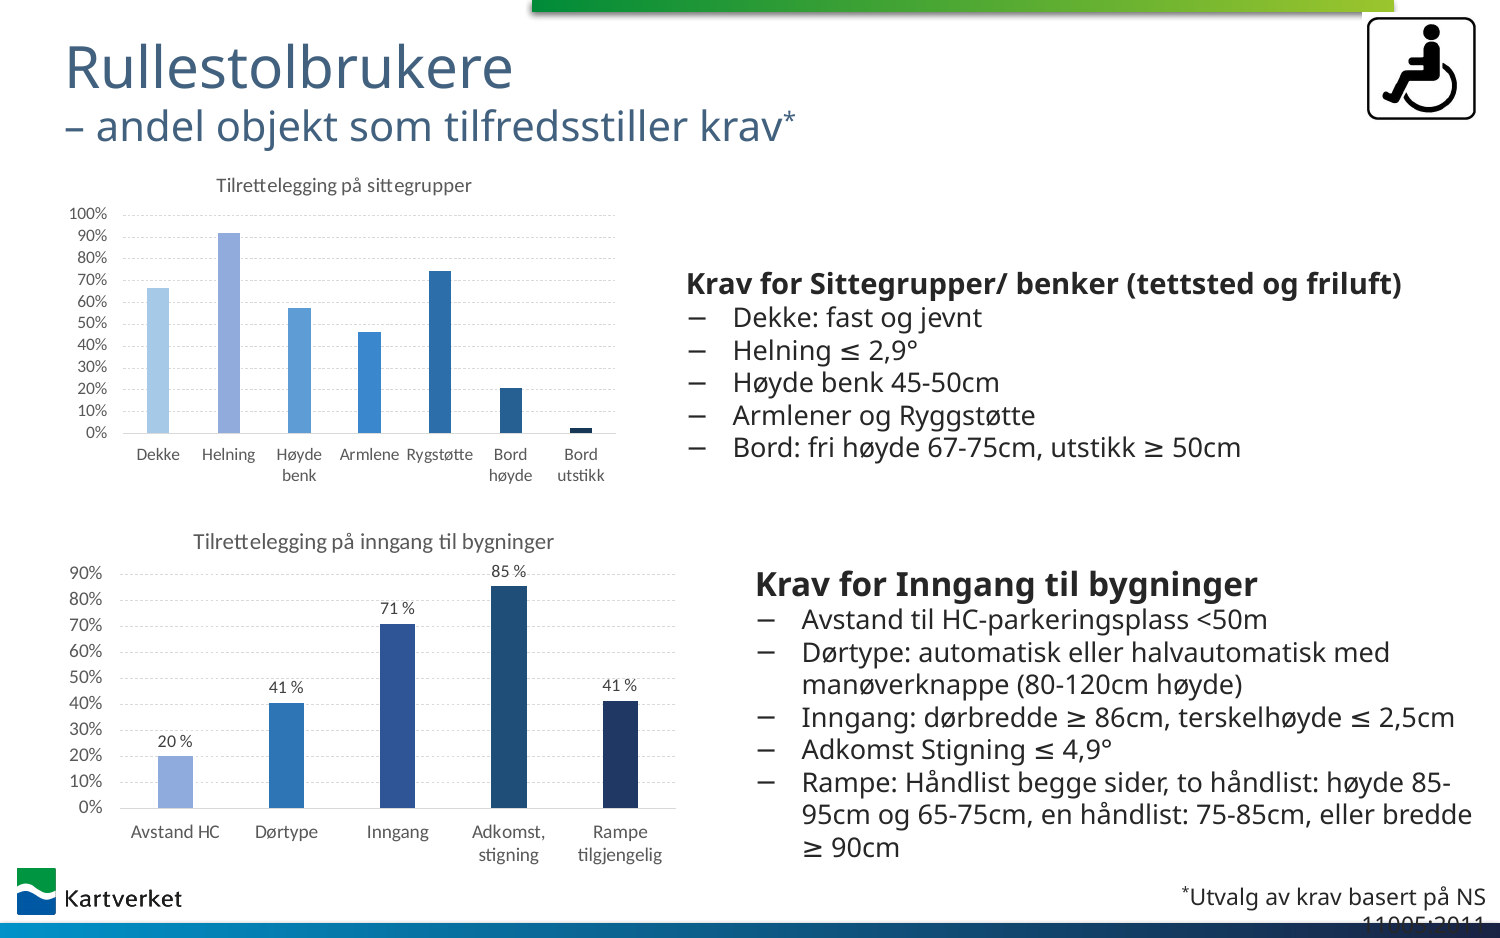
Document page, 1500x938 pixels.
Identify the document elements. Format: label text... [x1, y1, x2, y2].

picture [1362, 12, 1481, 126]
text_box Krav for Sittegrupper/ benker (tettsted og friluft) Dekke: fast og jevnt Helning ≤ 2,9° Høyde benk 45-50cm Armlener og Ryggstøtte Bord: fri høyde 67-75cm, utstikk ≥ 50cm [670, 258, 1418, 471]
text_box Krav for Inngang til bygninger Avstand til HC-parkeringsplass <50m Dørtype: automatisk eller halvautomatisk med manøverknappe (80-120cm høyde) Inngang: dørbredde ≥ 86cm, terskelhøyde ≤ 2,5cm Adkomst Stigning ≤ 4,9° Rampe: Håndlist begge sider, to håndlist: høyde 85-95cm og 65-75cm, en håndlist: 75-85cm, eller bredde ≥ 90cm [740, 555, 1491, 870]
picture [62, 520, 687, 874]
picture [62, 166, 626, 492]
text_box Rullestolbrukere – andel objekt som tilfredsstiller krav* [49, 25, 1431, 158]
text_box *Utvalg av krav basert på NS 11005:2011 [1068, 873, 1500, 938]
